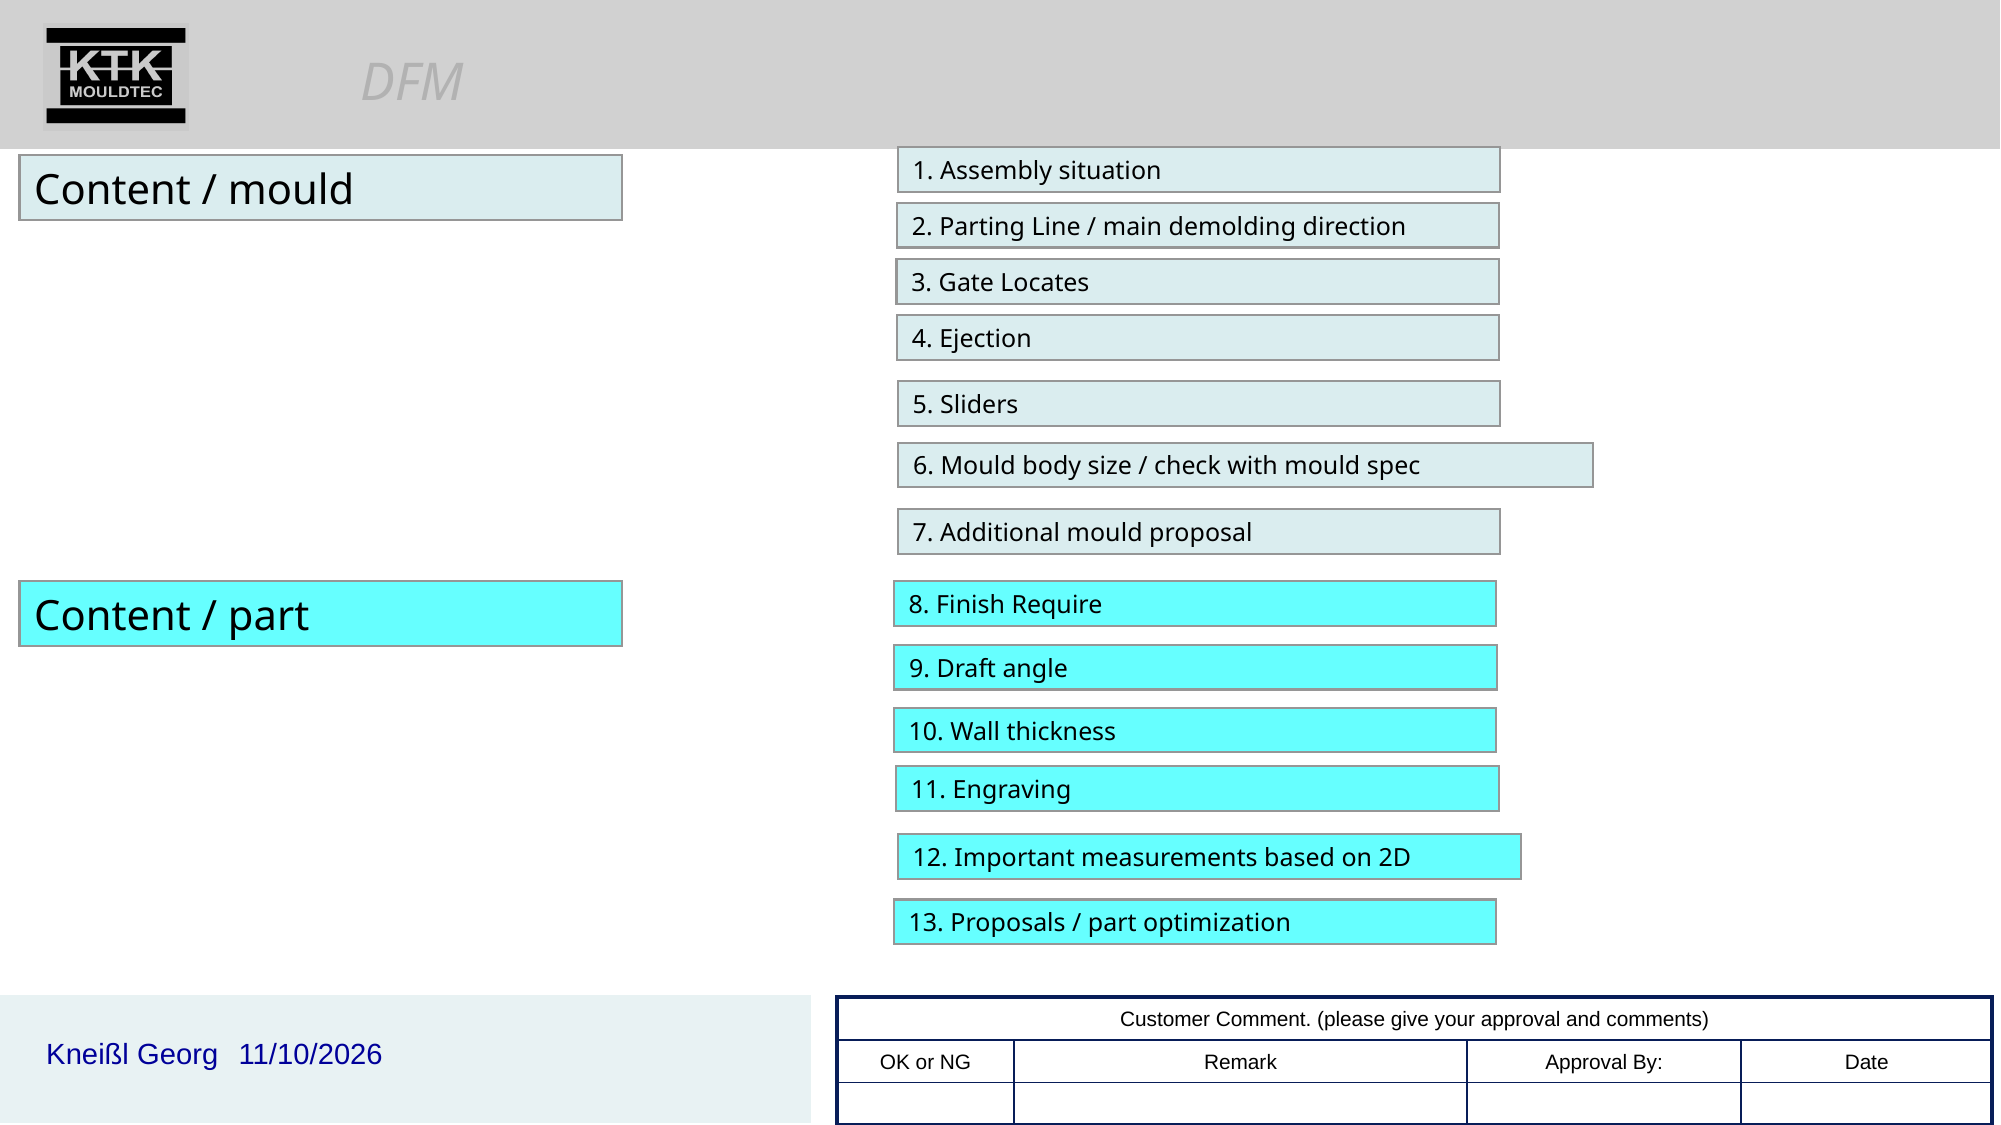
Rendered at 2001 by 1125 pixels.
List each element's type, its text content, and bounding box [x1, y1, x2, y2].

text_box 3. Gate Locates [896, 259, 1499, 304]
text_box 4. Ejection [897, 315, 1500, 360]
text_box 2. Parting Line / main demolding direction [897, 202, 1500, 248]
text_box 1. Assembly situation [897, 147, 1501, 192]
text_box 10. Wall thickness [893, 707, 1497, 753]
text_box Content / part [19, 581, 622, 646]
text_box 5. Sliders [897, 381, 1501, 427]
text_box 8. Finish Require [893, 581, 1497, 626]
text_box 6. Mould body size / check with mould spec [898, 442, 1594, 488]
text_box 7. Additional mould proposal [897, 509, 1501, 554]
text_box 9. Draft angle [894, 644, 1497, 690]
text_box 11. Engraving [896, 766, 1499, 812]
text_box Content / mould [19, 155, 622, 221]
text_box 12. Important measurements based on 2D [897, 834, 1522, 879]
text_box 13. Proposals / part optimization [893, 899, 1497, 945]
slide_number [188, 1027, 433, 1106]
